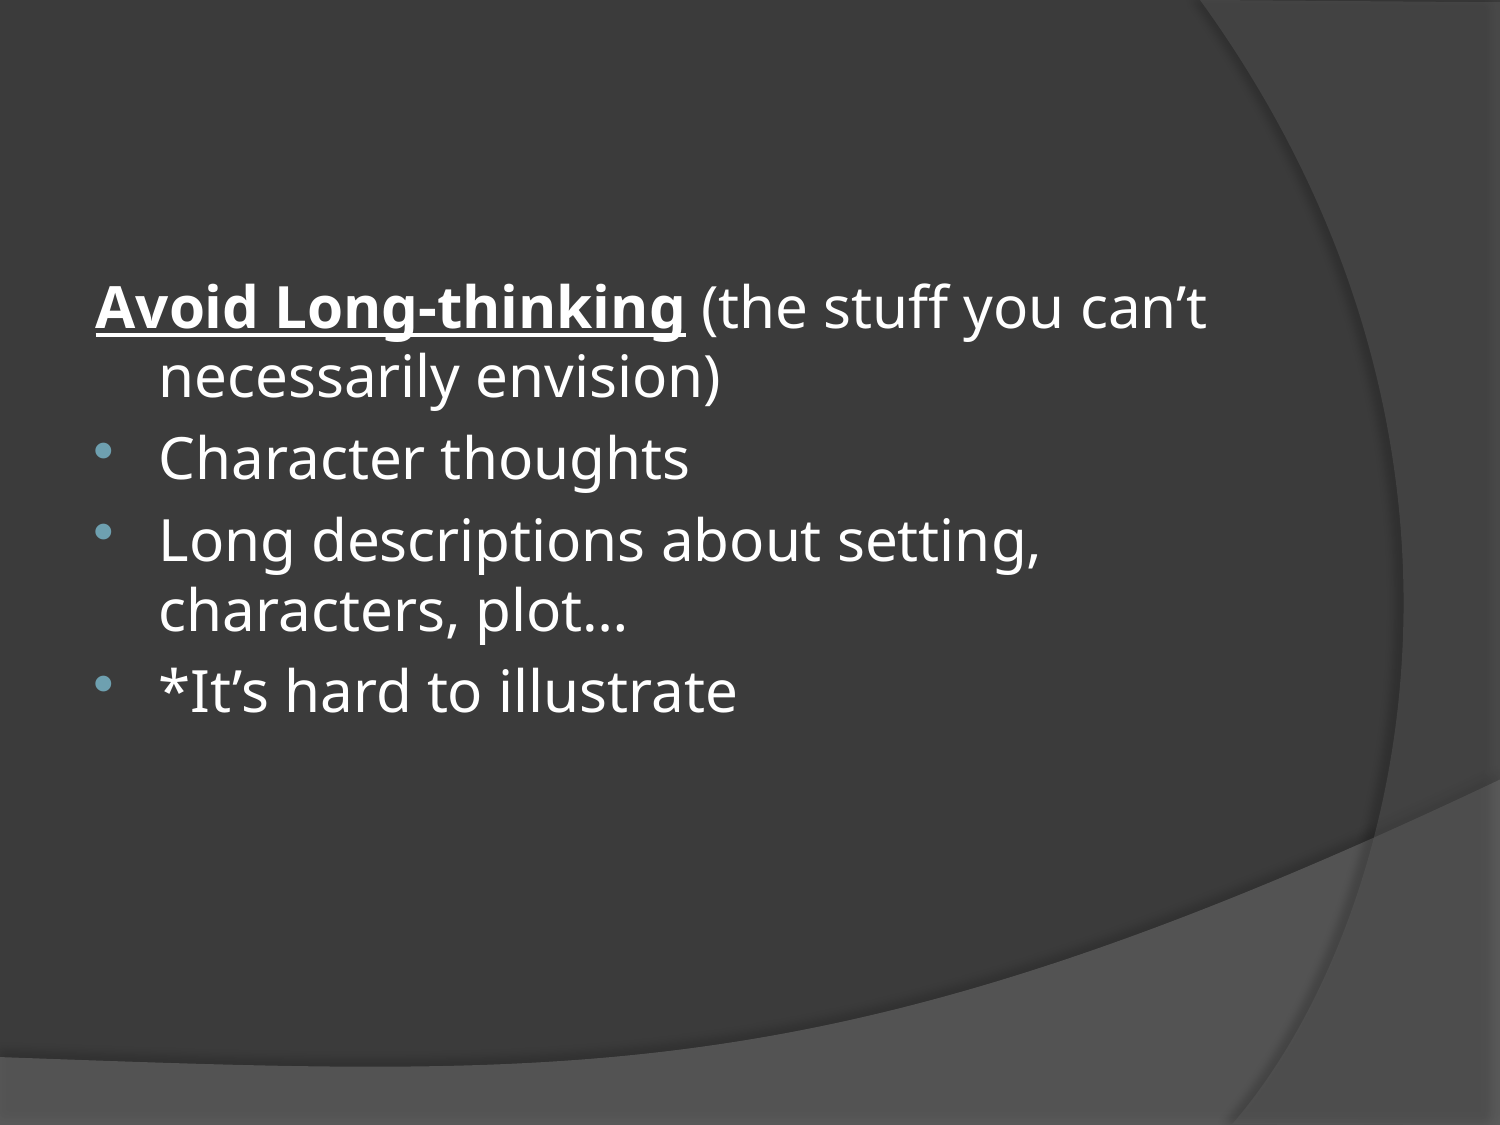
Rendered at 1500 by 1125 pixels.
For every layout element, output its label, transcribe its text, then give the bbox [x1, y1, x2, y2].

list Avoid Long-thinking (the stuff you can’t necessarily envision) Character thoughts Long descriptions about setting, characters, plot… *It’s hard to illustrate [75, 262, 1300, 1005]
